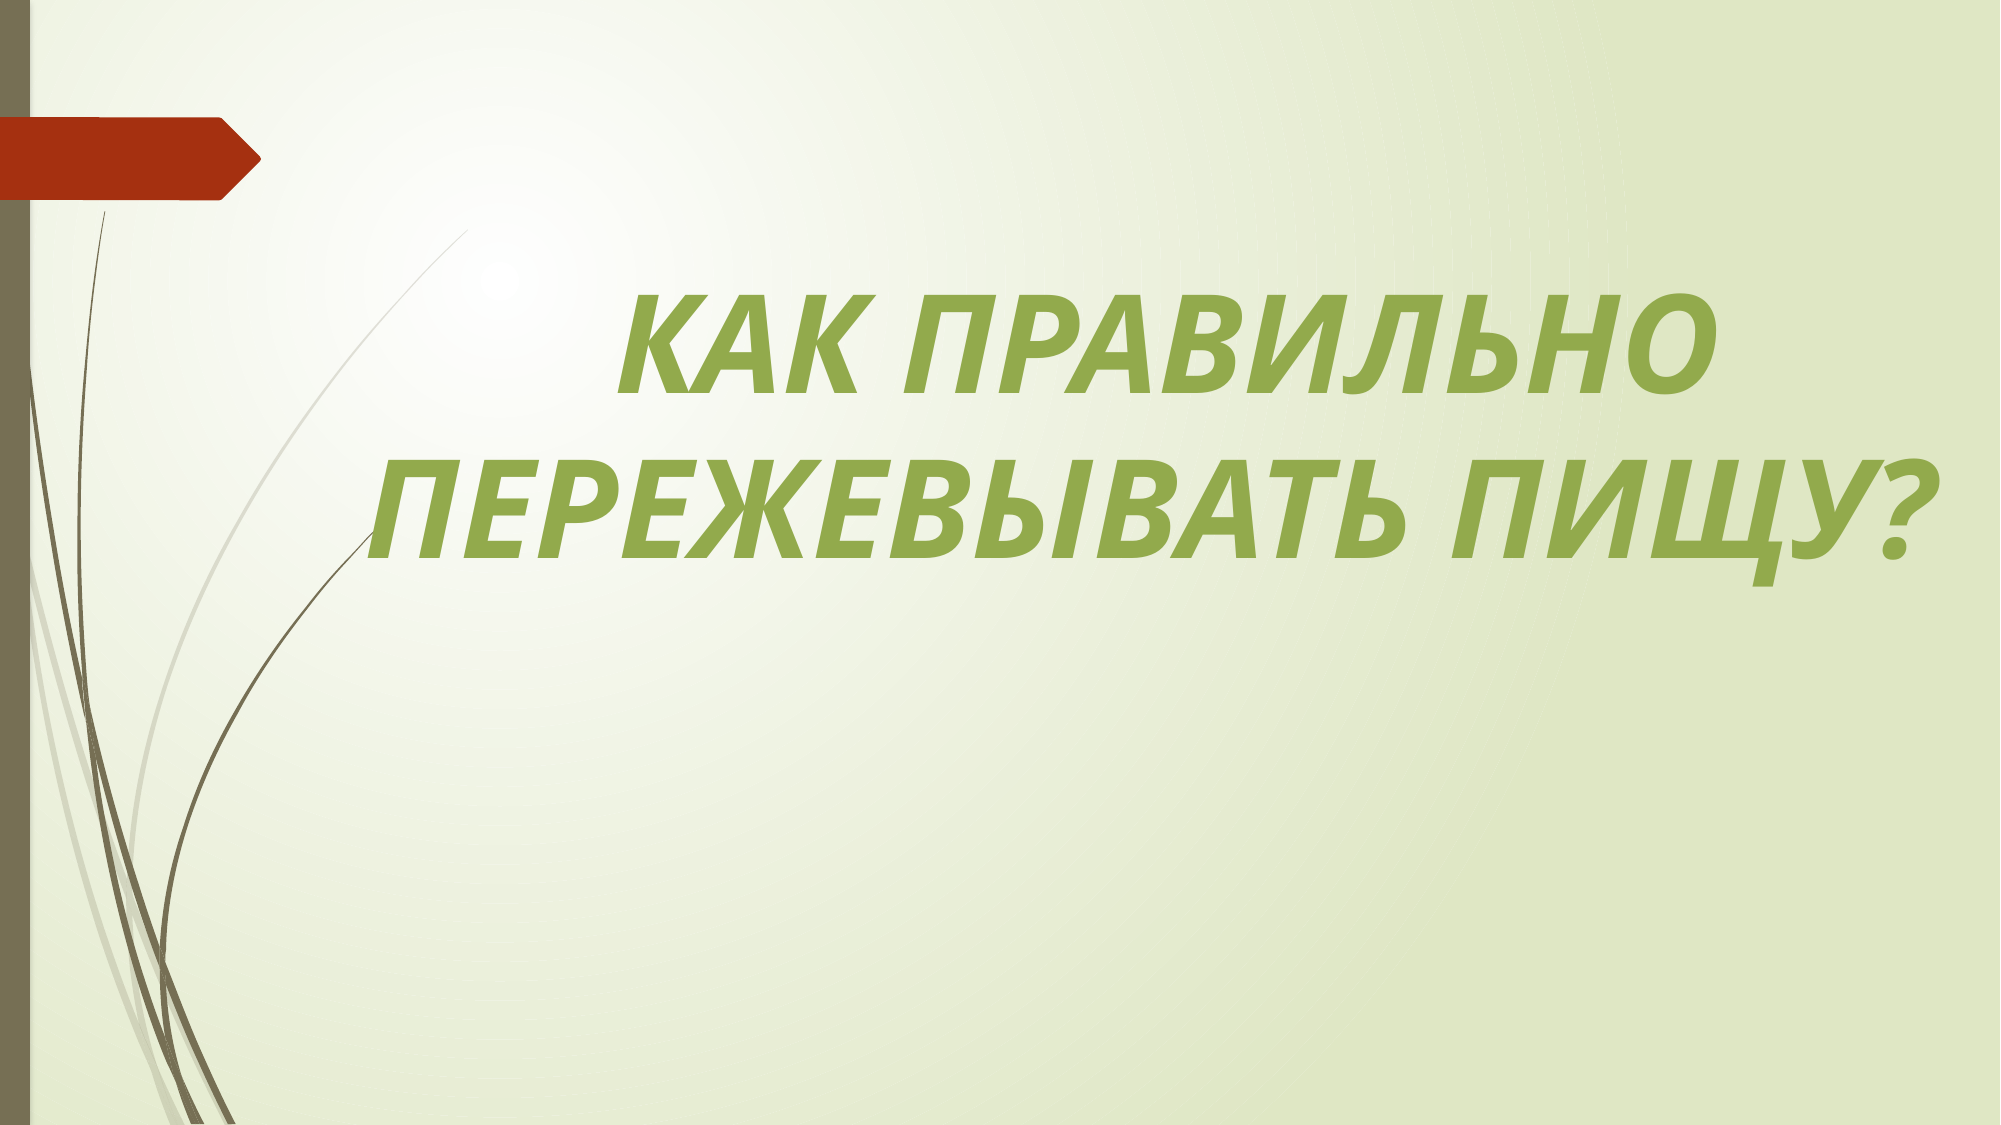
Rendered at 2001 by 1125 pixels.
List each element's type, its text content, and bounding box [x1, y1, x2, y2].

text_box КАК ПРАВИЛЬНО ПЕРЕЖЕВЫВАТЬ ПИЩУ? [206, 249, 2000, 594]
